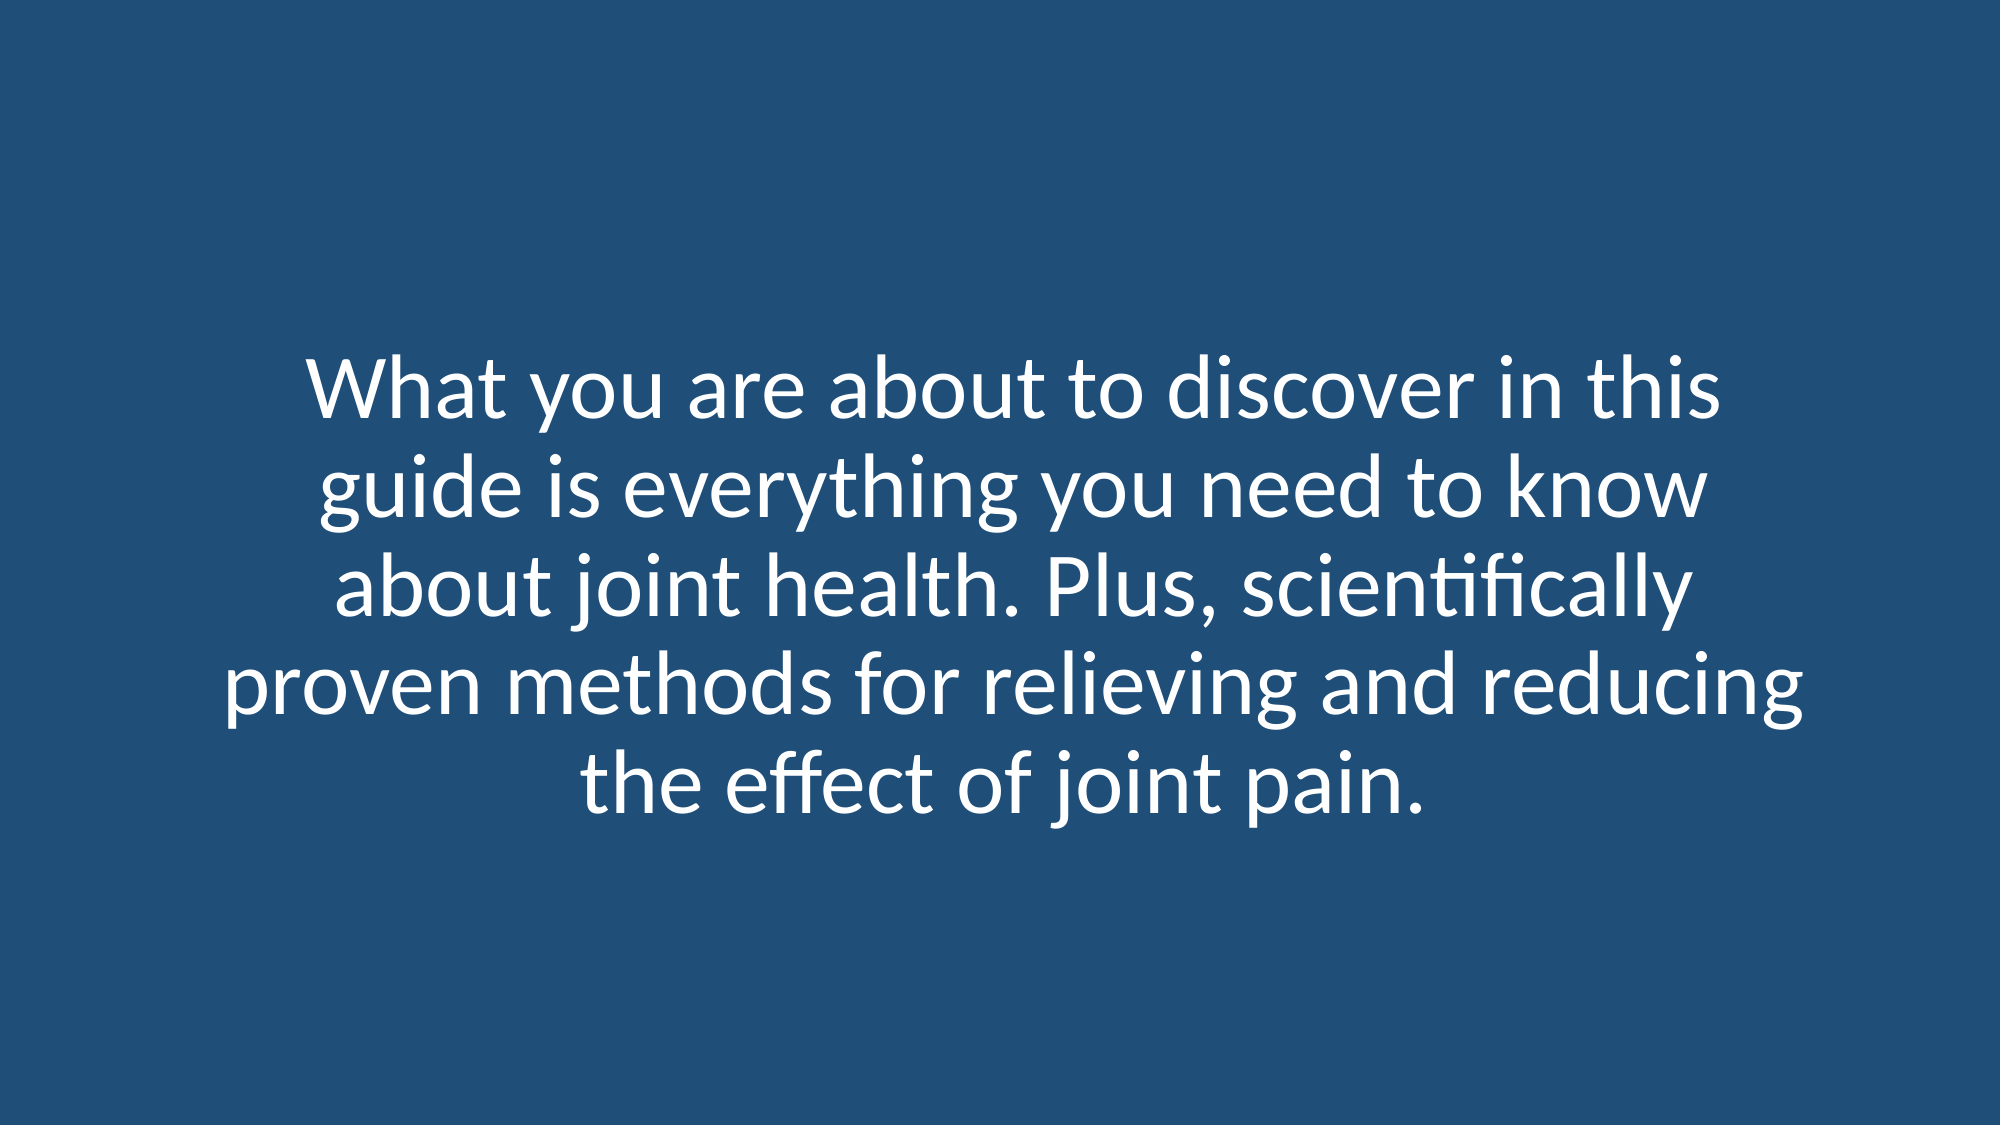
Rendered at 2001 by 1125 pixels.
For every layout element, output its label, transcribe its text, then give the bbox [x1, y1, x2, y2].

list What you are about to discover in this guide is everything you need to know about joint health. Plus, scientifically proven methods for relieving and reducing the effect of joint pain. [202, 331, 1827, 863]
